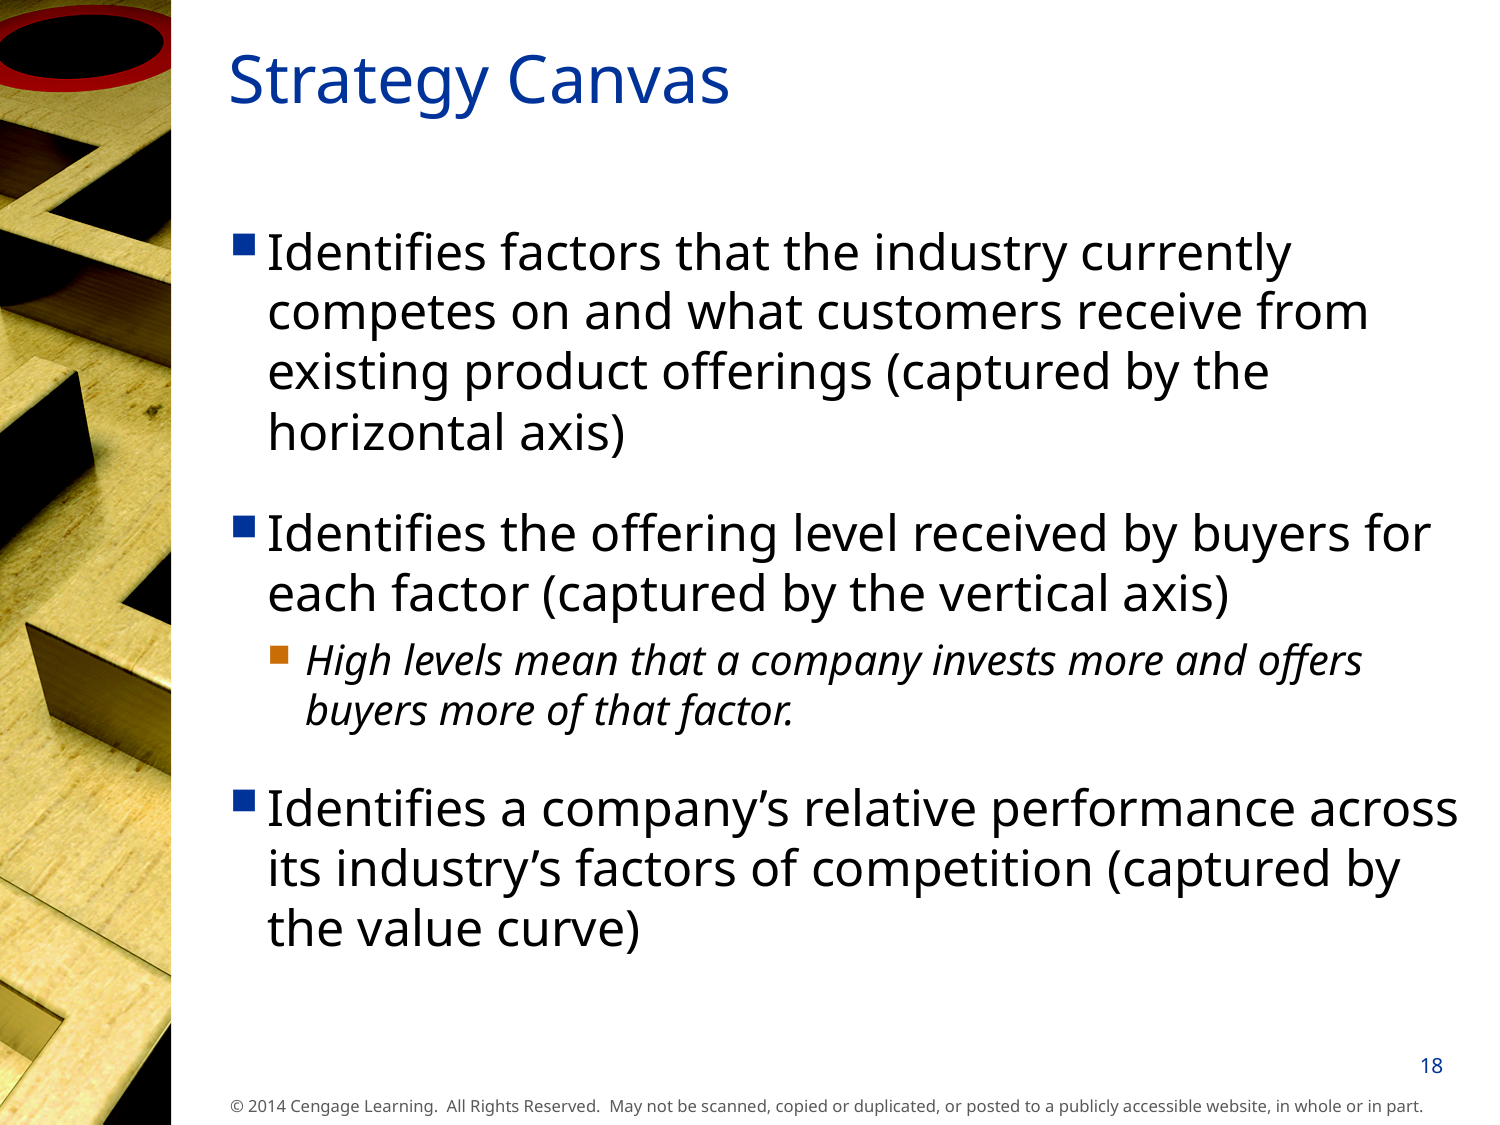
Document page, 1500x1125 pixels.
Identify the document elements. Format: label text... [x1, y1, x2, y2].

title Strategy Canvas [213, 29, 1454, 213]
slide_number 18 [1386, 1037, 1478, 1097]
list Identifies factors that the industry currently competes on and what customers receive from existing product offerings (captured by the horizontal axis) Identifies the offering level received by buyers for each factor (captured by the vertical axis) High levels mean that a company invests more and offers buyers more of that factor. Identifies a company’s relative performance across its industry’s factors of competition (captured by the value curve) [215, 212, 1478, 981]
picture [0, 0, 172, 1125]
